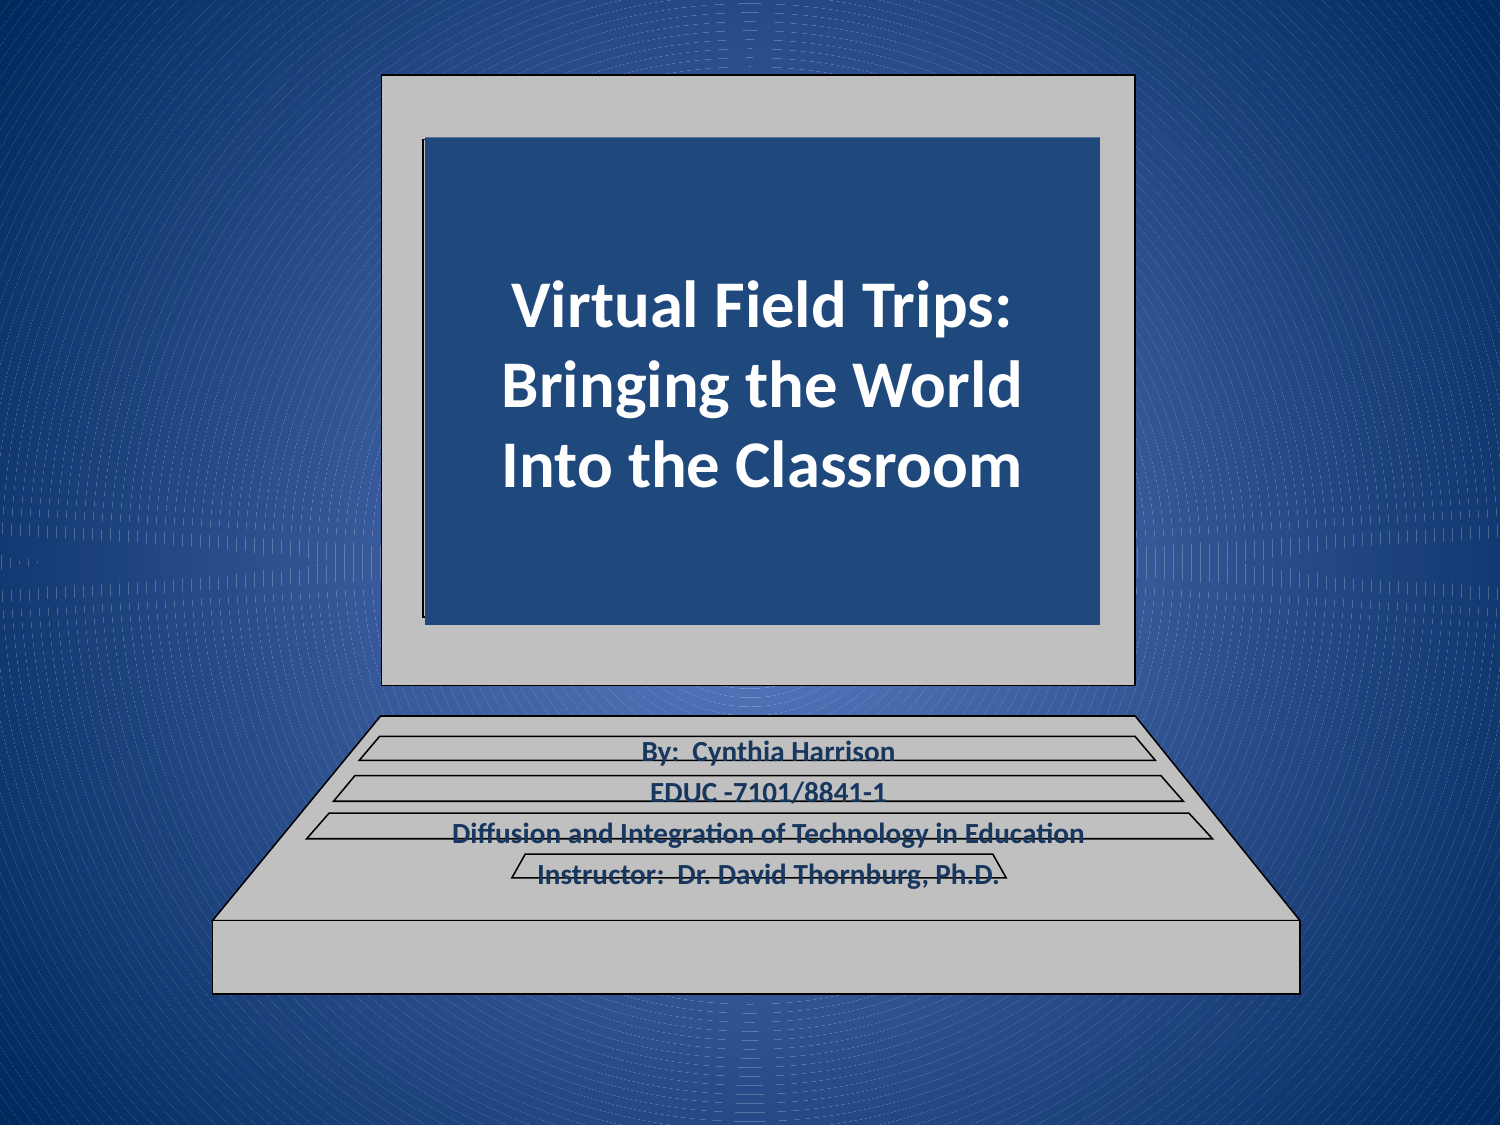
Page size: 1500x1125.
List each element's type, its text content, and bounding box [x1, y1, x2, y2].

title Virtual Field Trips: Bringing the World Into the Classroom [425, 137, 1100, 625]
text_box [212, 715, 1300, 994]
subtitle By: Cynthia Harrison EDUC -7101/8841-1 Diffusion and Integration of Technology in Education Instructor: Dr. David Thornburg, Ph.D. [399, 725, 1138, 900]
text_box [381, 74, 1136, 686]
